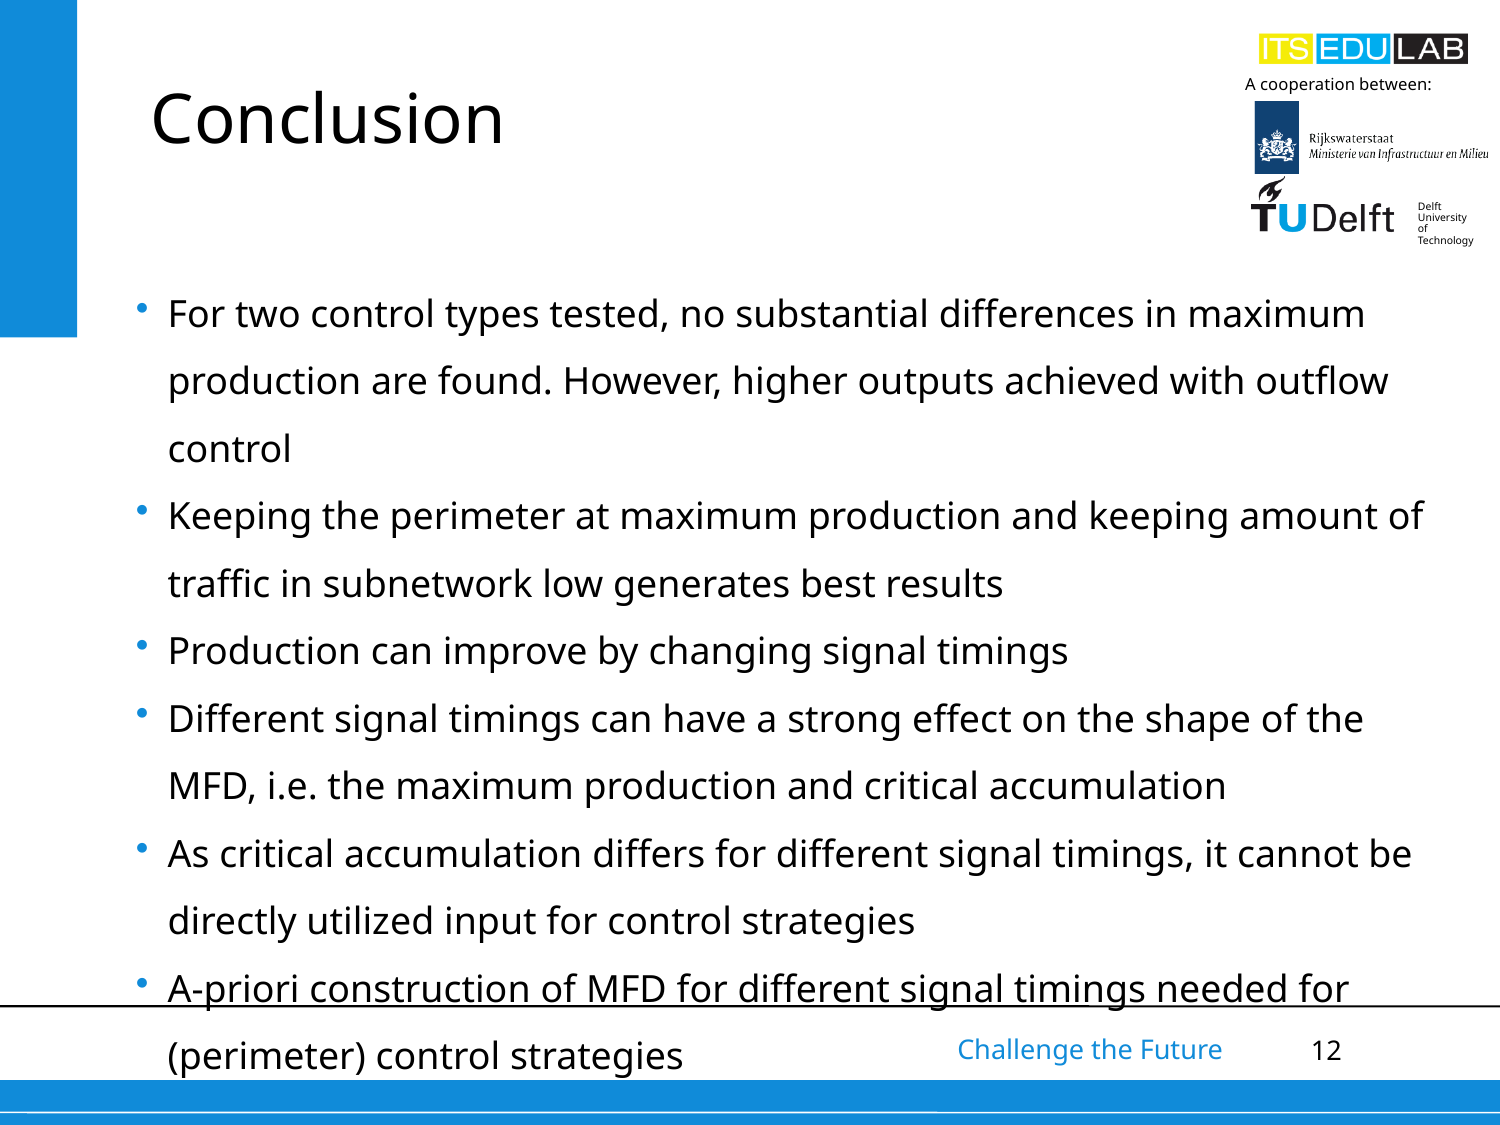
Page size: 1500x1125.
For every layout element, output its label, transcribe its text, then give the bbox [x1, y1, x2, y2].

title Conclusion [150, 75, 1238, 250]
list For two control types tested, no substantial differences in maximum production are found. However, higher outputs achieved with outflow control Keeping the perimeter at maximum production and keeping amount of traffic in subnetwork low generates best results Production can improve by changing signal timings Different signal timings can have a strong effect on the shape of the MFD, i.e. the maximum production and critical accumulation As critical accumulation differs for different signal timings, it cannot be directly utilized input for control strategies A-priori construction of MFD for different signal timings needed for (perimeter) control strategies [135, 267, 1459, 941]
picture [1257, 30, 1473, 66]
picture [1251, 101, 1492, 234]
